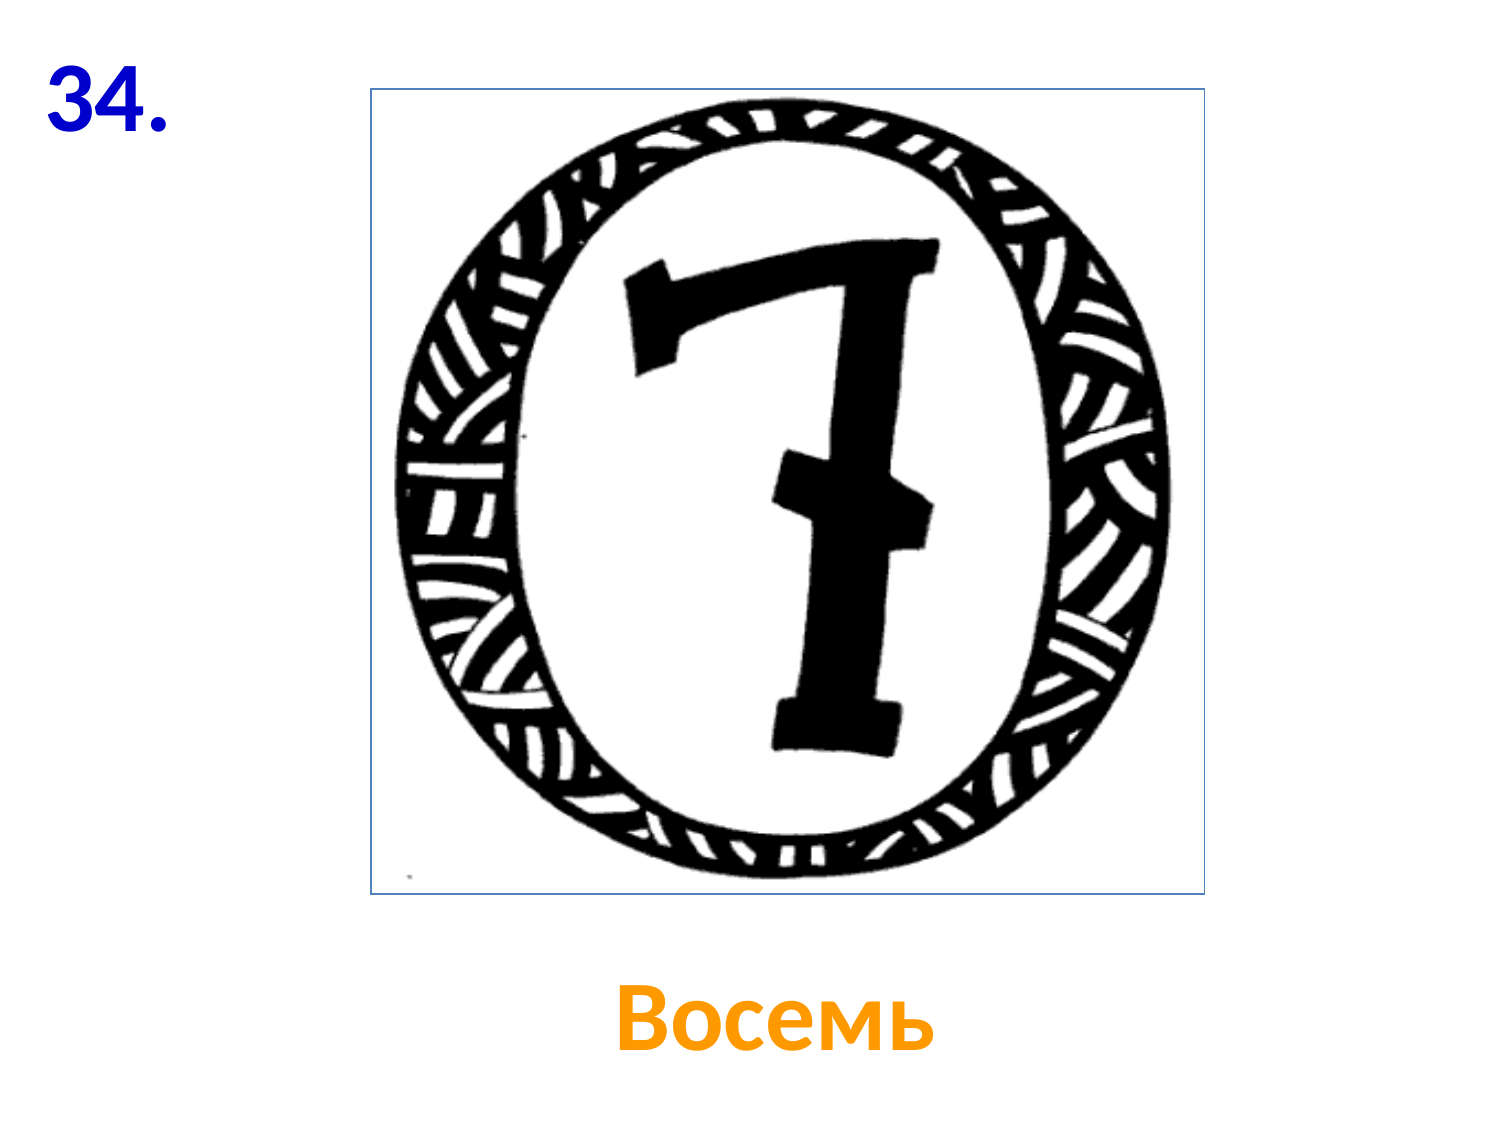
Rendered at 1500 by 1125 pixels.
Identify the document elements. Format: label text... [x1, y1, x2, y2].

title Восемь [100, 916, 1451, 1105]
text_box 34. [29, 24, 242, 160]
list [371, 89, 1204, 894]
